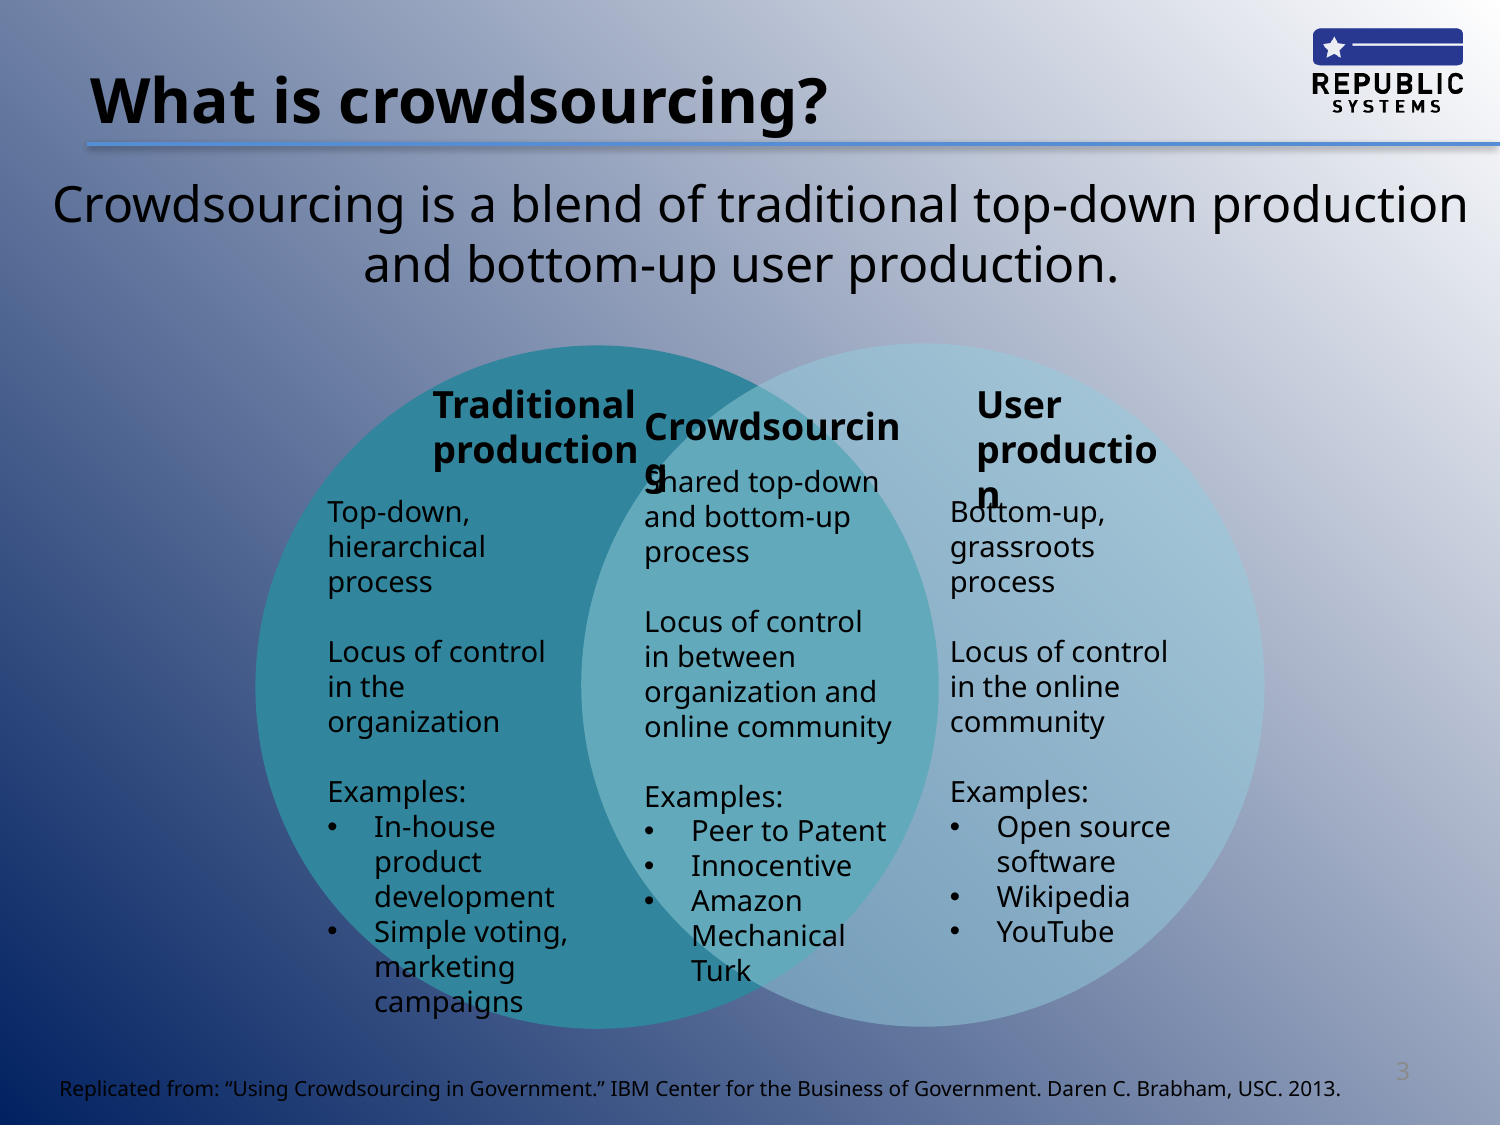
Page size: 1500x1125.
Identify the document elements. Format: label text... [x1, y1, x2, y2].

picture [1312, 28, 1463, 113]
text_box Replicated from: “Using Crowdsourcing in Government.” IBM Center for the Business of Government. Daren C. Brabham, USC. 2013. [44, 1068, 1400, 1109]
slide_number 3 [1074, 1042, 1425, 1103]
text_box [162, 315, 1394, 1055]
title What is crowdsourcing? [75, 45, 1425, 153]
text_box Crowdsourcing is a blend of traditional top-down production and bottom-up user production. [22, 165, 1500, 300]
